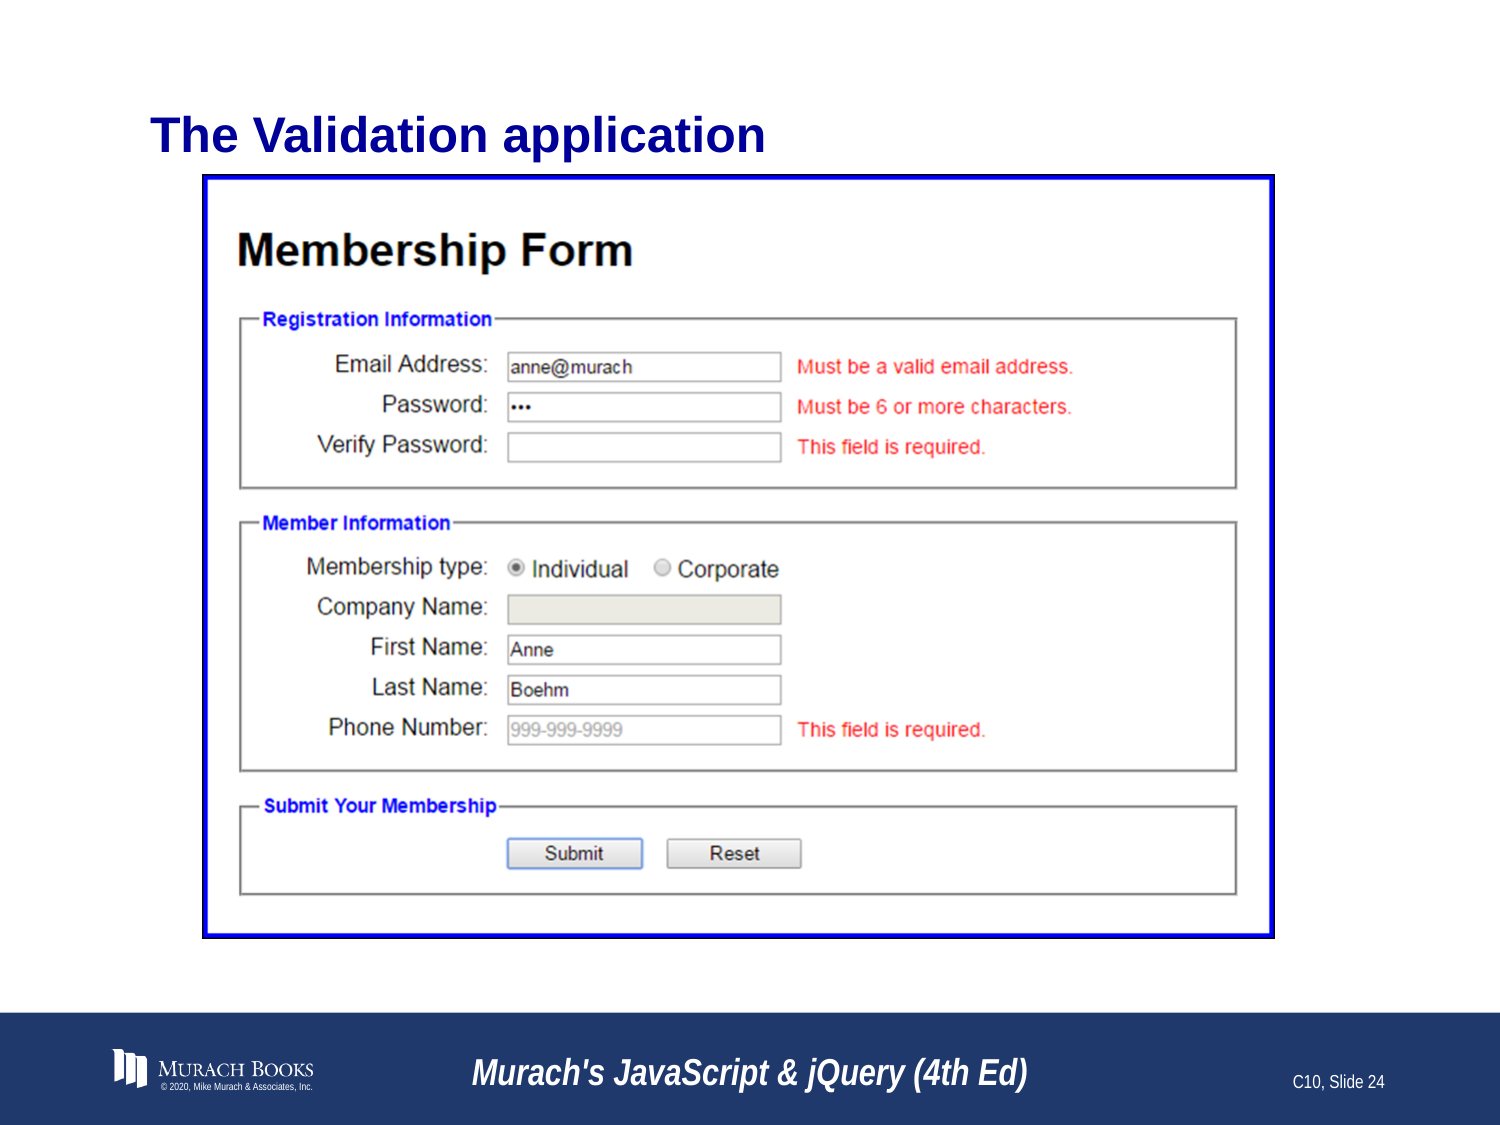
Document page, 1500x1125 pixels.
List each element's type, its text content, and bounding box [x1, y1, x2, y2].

title The Validation application [150, 102, 1350, 164]
slide_number Murach's JavaScript & jQuery (4th Ed) [463, 1025, 1050, 1100]
footer © 2020, Mike Murach & Associates, Inc. [12, 1025, 463, 1100]
slide_number C10, Slide 24 [1087, 1025, 1400, 1100]
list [202, 174, 1276, 940]
